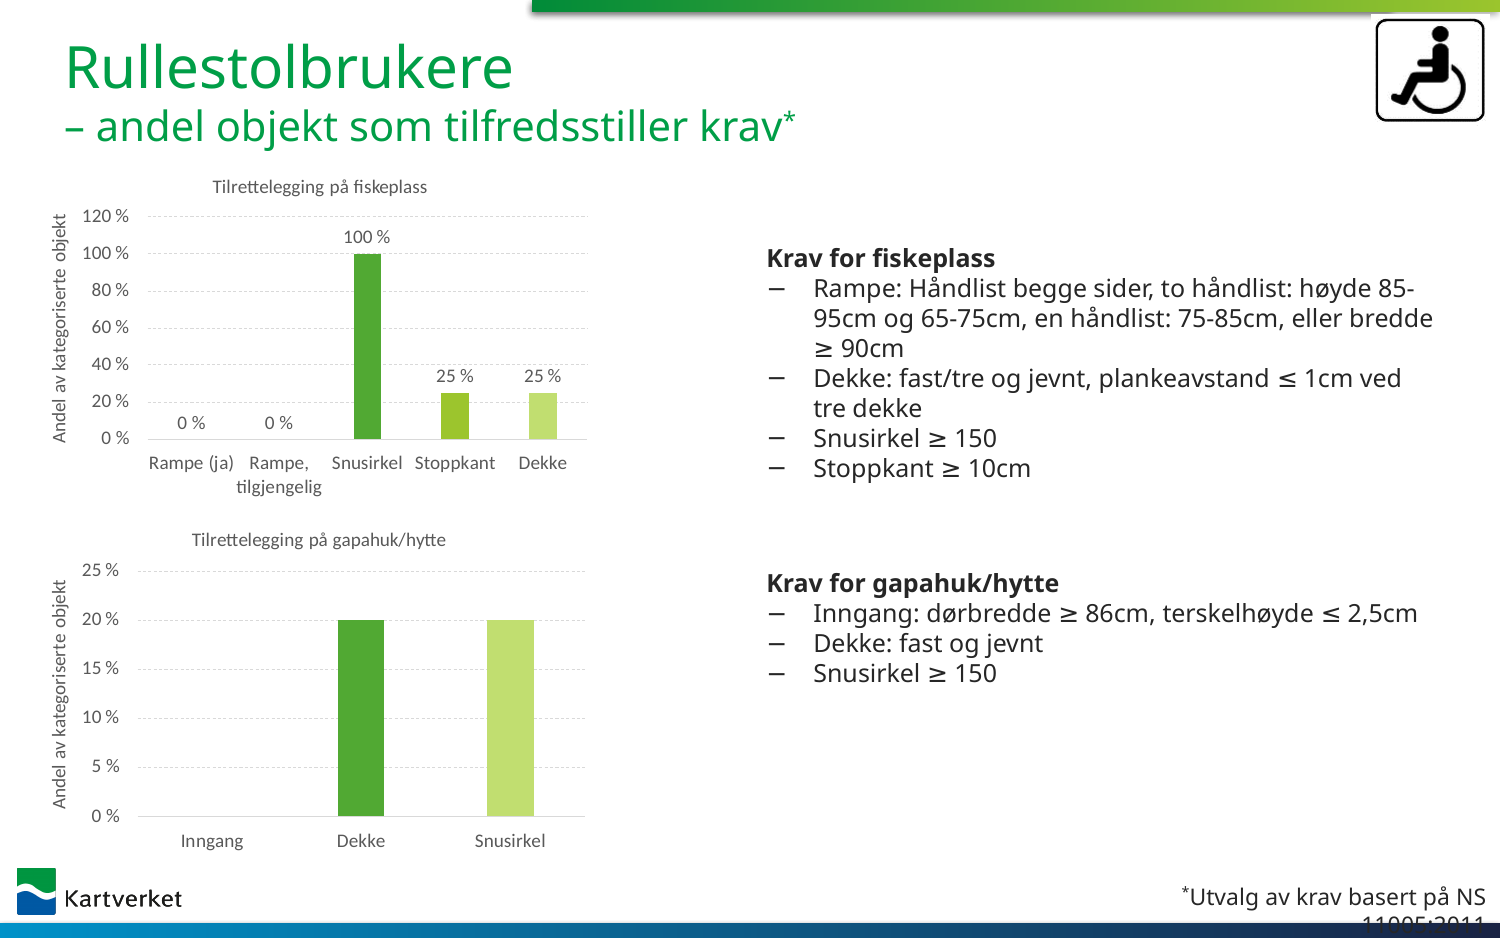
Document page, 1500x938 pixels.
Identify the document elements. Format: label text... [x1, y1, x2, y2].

picture [1371, 13, 1491, 127]
text_box *Utvalg av krav basert på NS 11005:2011 [1068, 873, 1500, 938]
text_box Rullestolbrukere – andel objekt som tilfredsstiller krav* [49, 29, 1431, 158]
picture [41, 166, 598, 505]
picture [41, 520, 596, 859]
text_box Krav for fiskeplass Rampe: Håndlist begge sider, to håndlist: høyde 85-95cm og 65-75cm, en håndlist: 75-85cm, eller bredde ≥ 90cm Dekke: fast/tre og jevnt, plankeavstand ≤ 1cm ved tre dekke Snusirkel ≥ 150 Stoppkant ≥ 10cm [751, 235, 1452, 490]
text_box Krav for gapahuk/hytte Inngang: dørbredde ≥ 86cm, terskelhøyde ≤ 2,5cm Dekke: fast og jevnt Snusirkel ≥ 150 [751, 560, 1452, 695]
